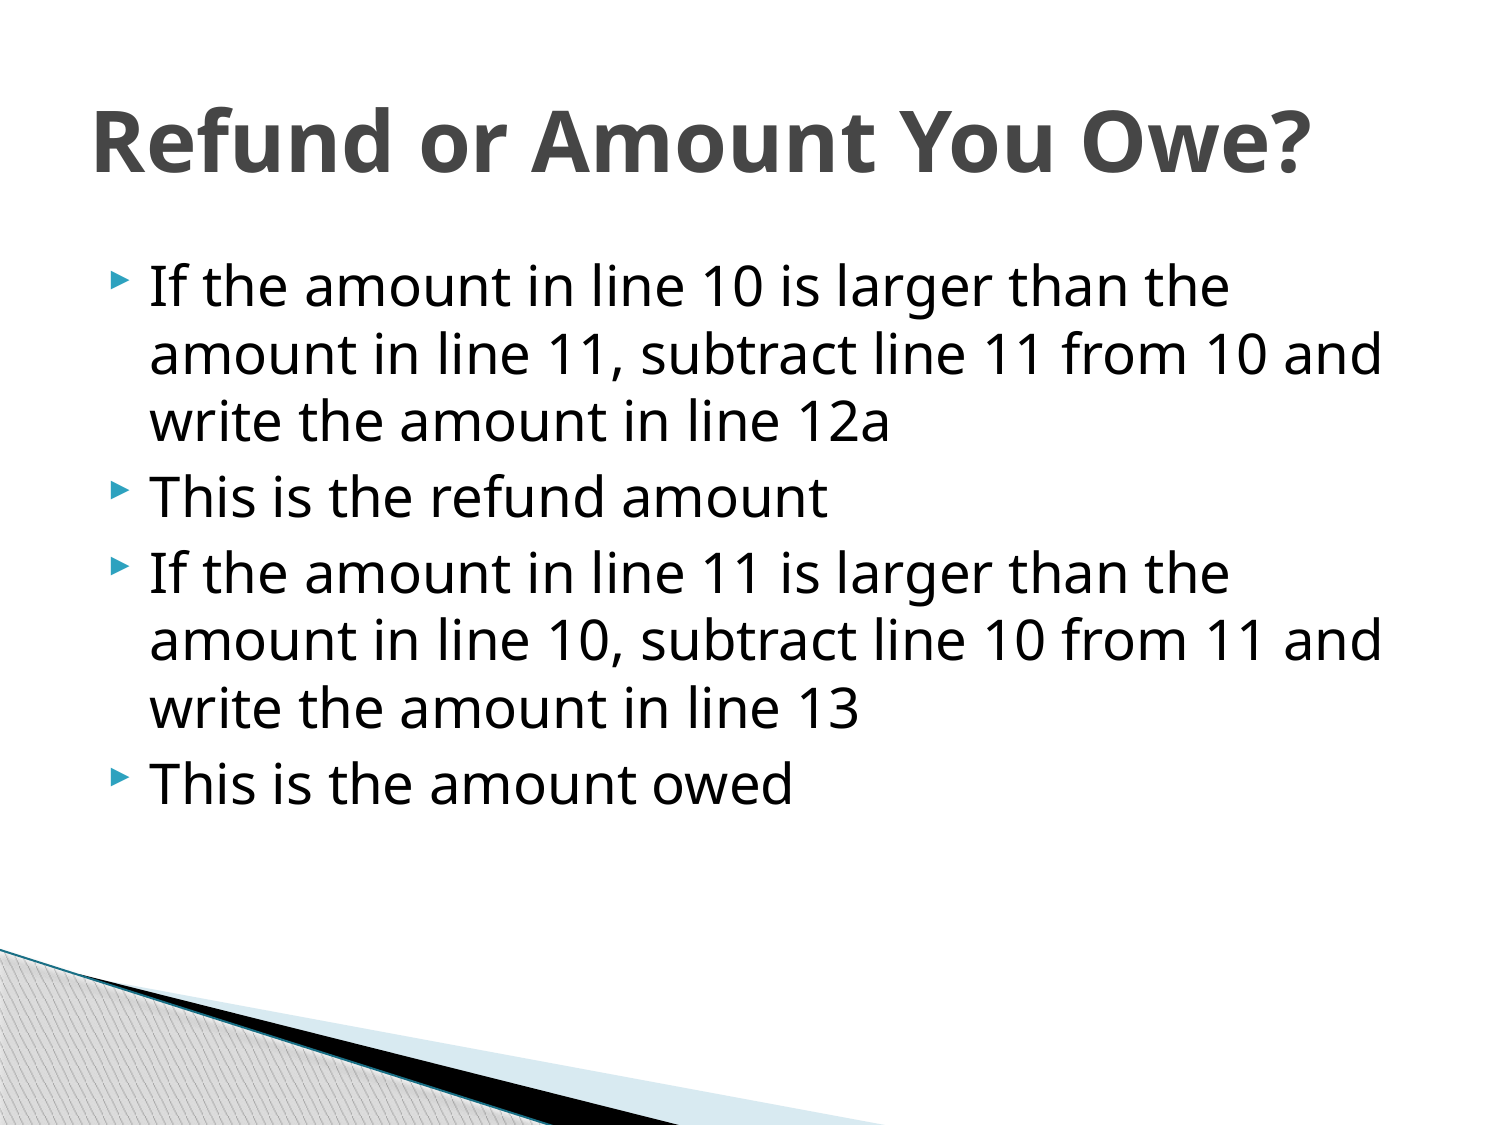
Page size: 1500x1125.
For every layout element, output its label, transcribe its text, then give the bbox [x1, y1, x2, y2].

title Refund or Amount You Owe? [75, 45, 1425, 233]
list If the amount in line 10 is larger than the amount in line 11, subtract line 11 from 10 and write the amount in line 12a This is the refund amount If the amount in line 11 is larger than the amount in line 10, subtract line 10 from 11 and write the amount in line 13 This is the amount owed [75, 243, 1425, 986]
